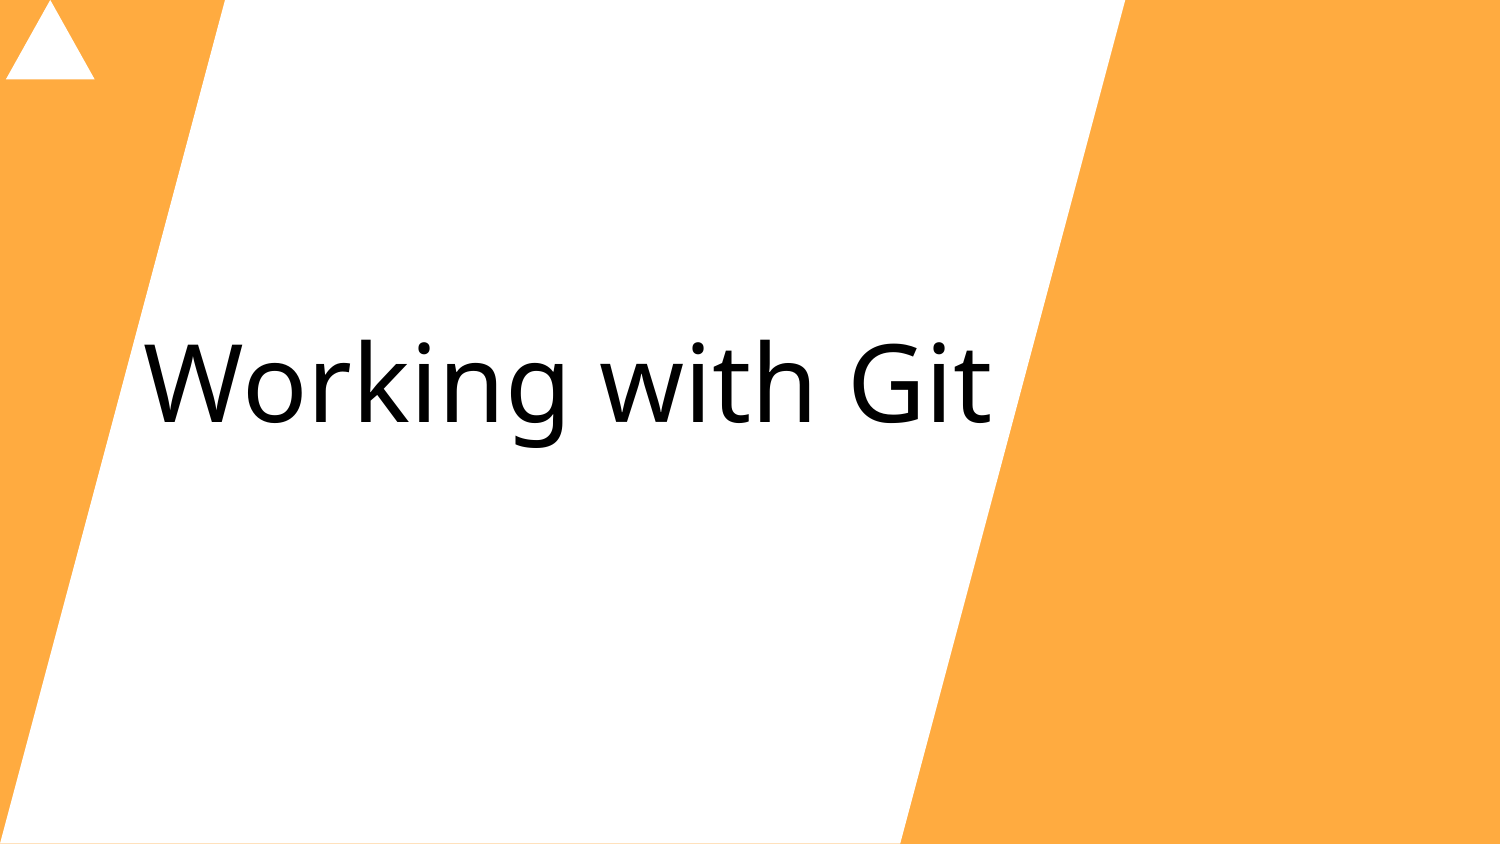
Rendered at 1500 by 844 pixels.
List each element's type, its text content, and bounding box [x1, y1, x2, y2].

title Working with Git [13, 45, 1124, 459]
